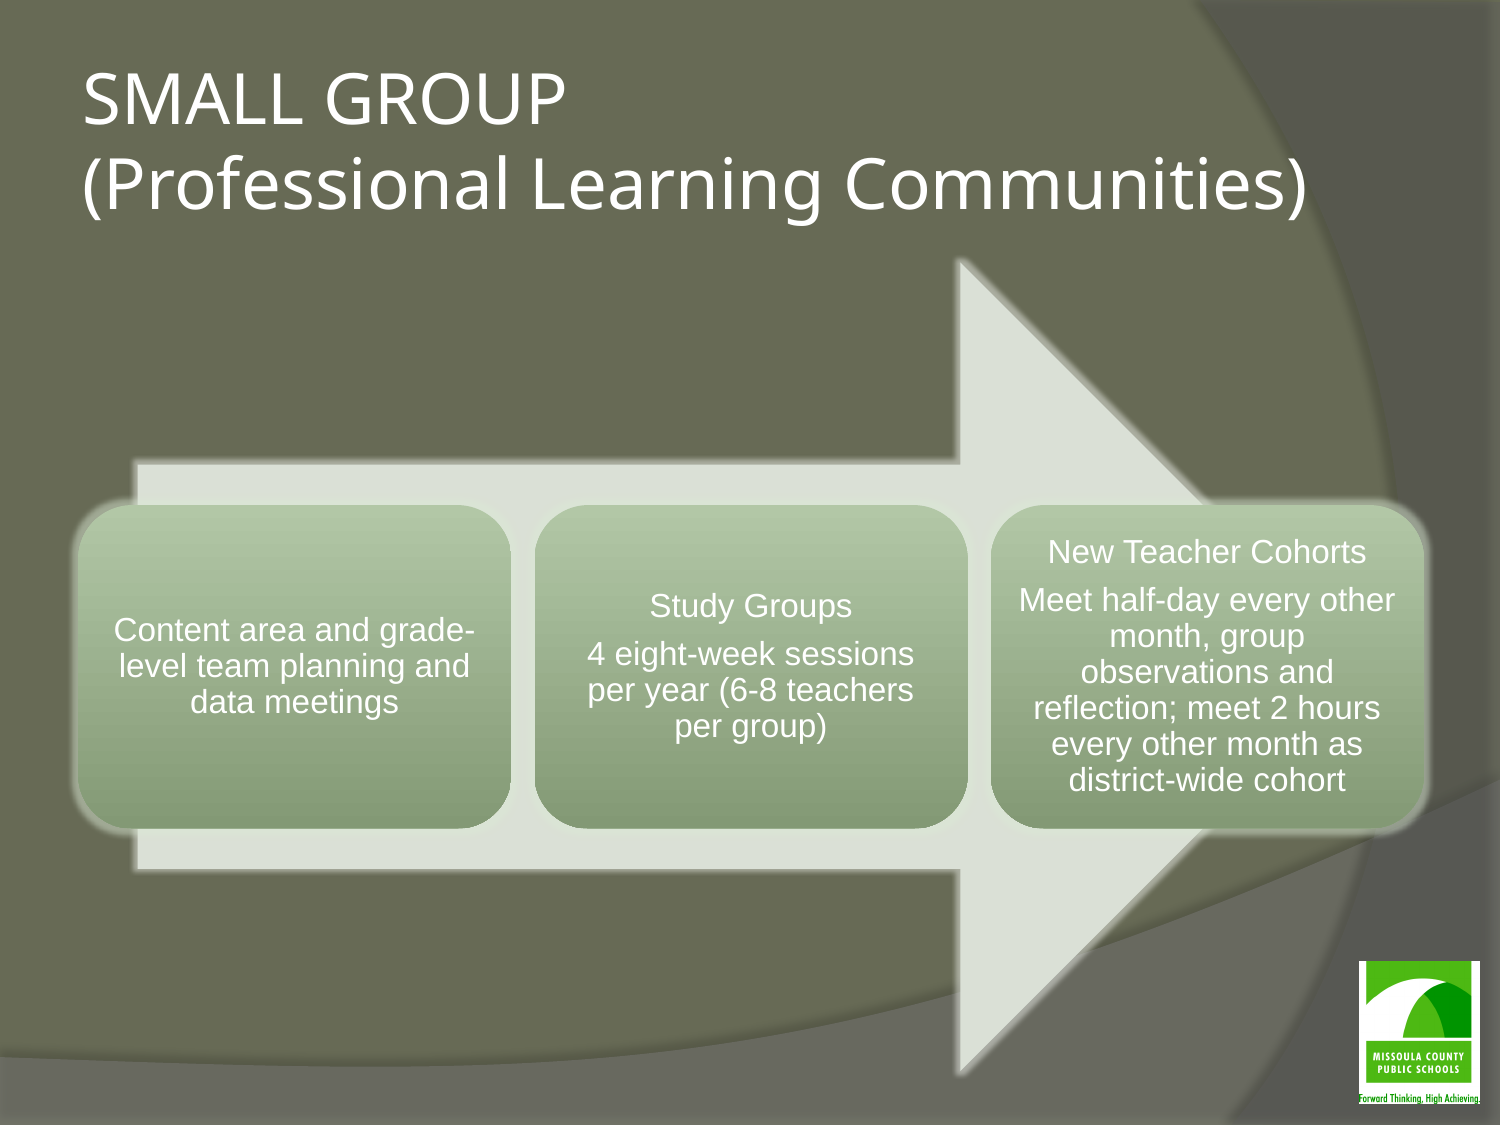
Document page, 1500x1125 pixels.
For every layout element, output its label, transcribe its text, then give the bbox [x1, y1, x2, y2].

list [29, 262, 1474, 1072]
picture [1359, 961, 1480, 1104]
title SMALL GROUP (Professional Learning Communities) [75, 45, 1473, 233]
